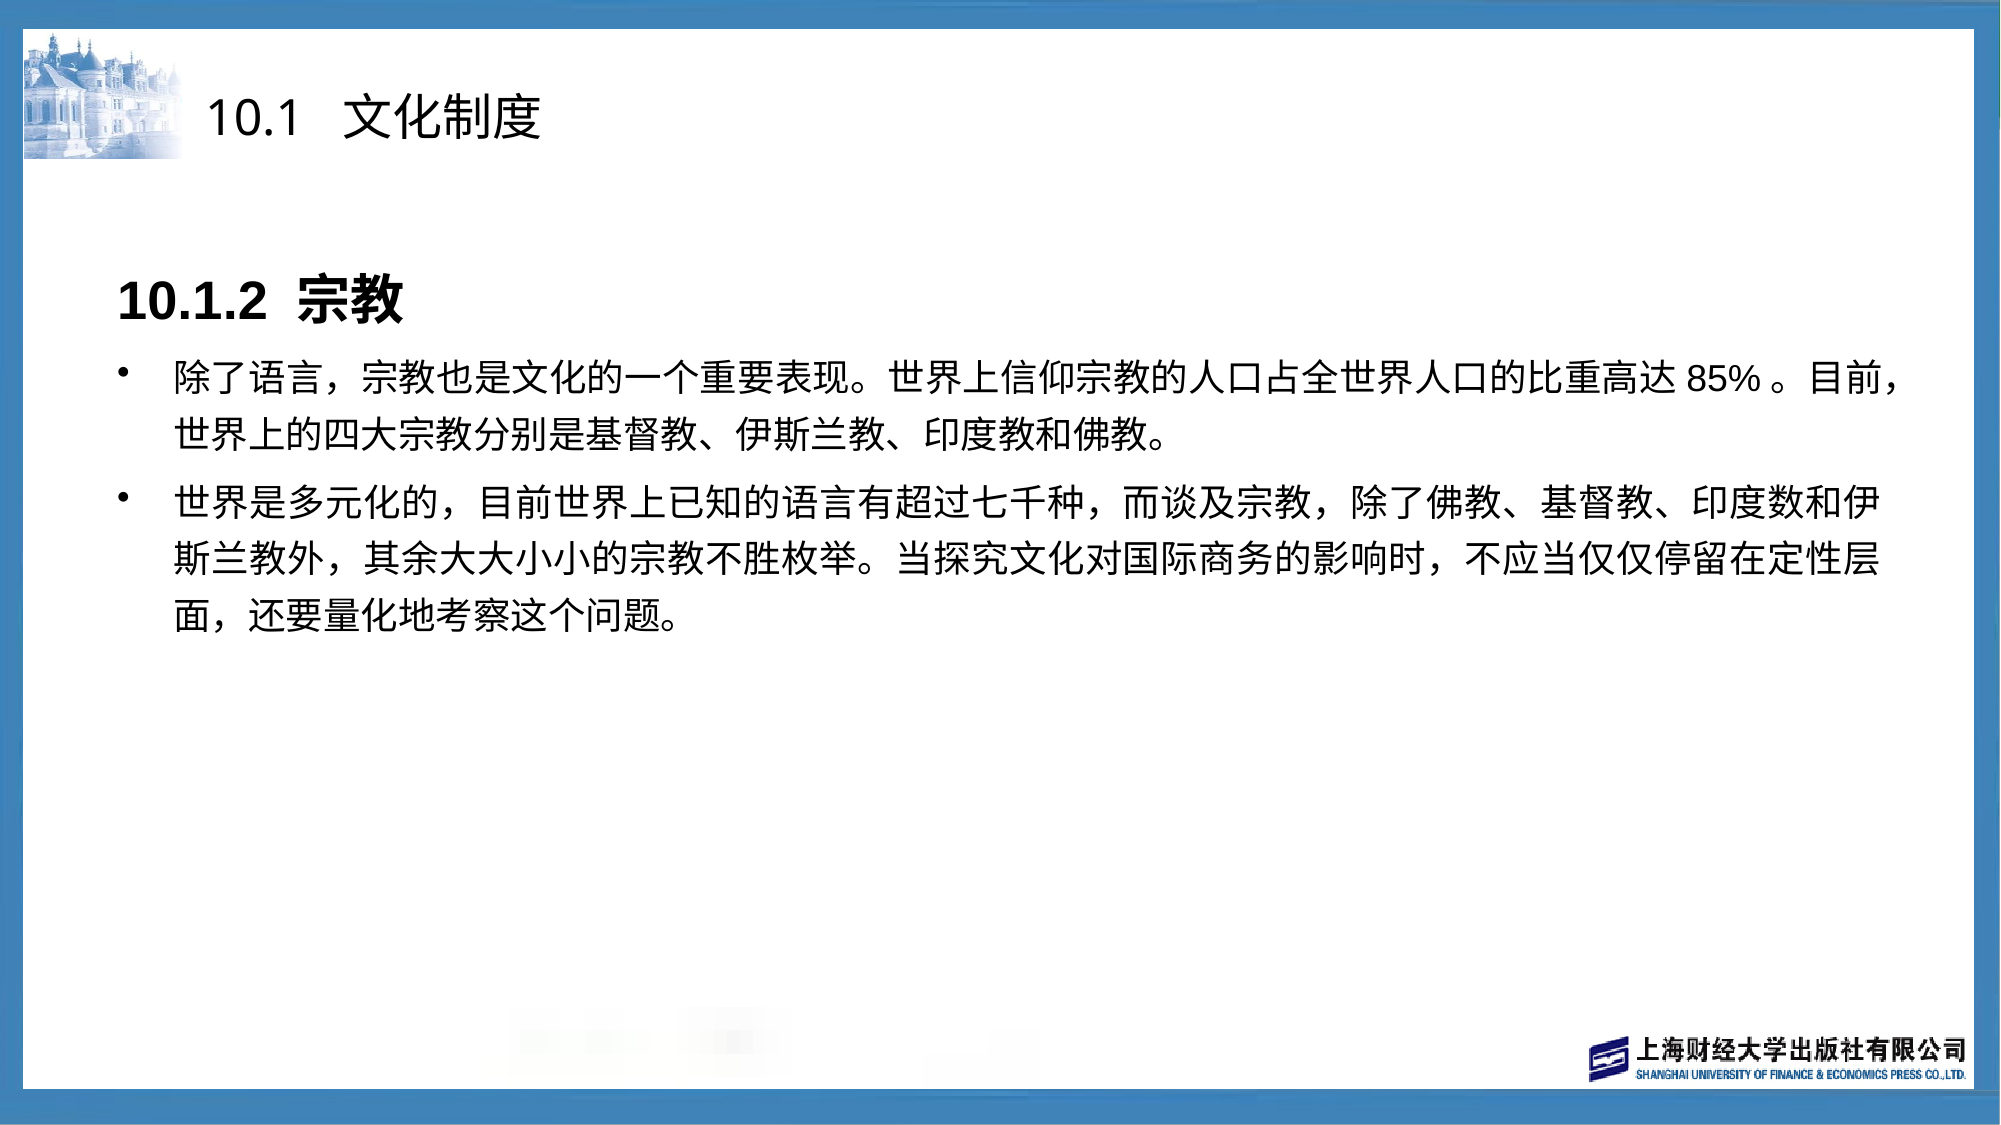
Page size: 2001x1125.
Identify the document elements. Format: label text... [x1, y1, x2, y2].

list 10.1.2 宗教 除了语言，宗教也是文化的一个重要表现。世界上信仰宗教的人口占全世界人口的比重高达85%。目前，世界上的四大宗教分别是基督教、伊斯兰教、印度教和佛教。 世界是多元化的，目前世界上已知的语言有超过七千种，而谈及宗教，除了佛教、基督教、印度数和伊斯兰教外，其余大大小小的宗教不胜枚举。当探究文化对国际商务的影响时，不应当仅仅停留在定性层面，还要量化地考察这个问题。 [102, 241, 1898, 1065]
picture [0, 0, 2001, 1125]
title 10.1 文化制度 [190, 64, 1547, 168]
